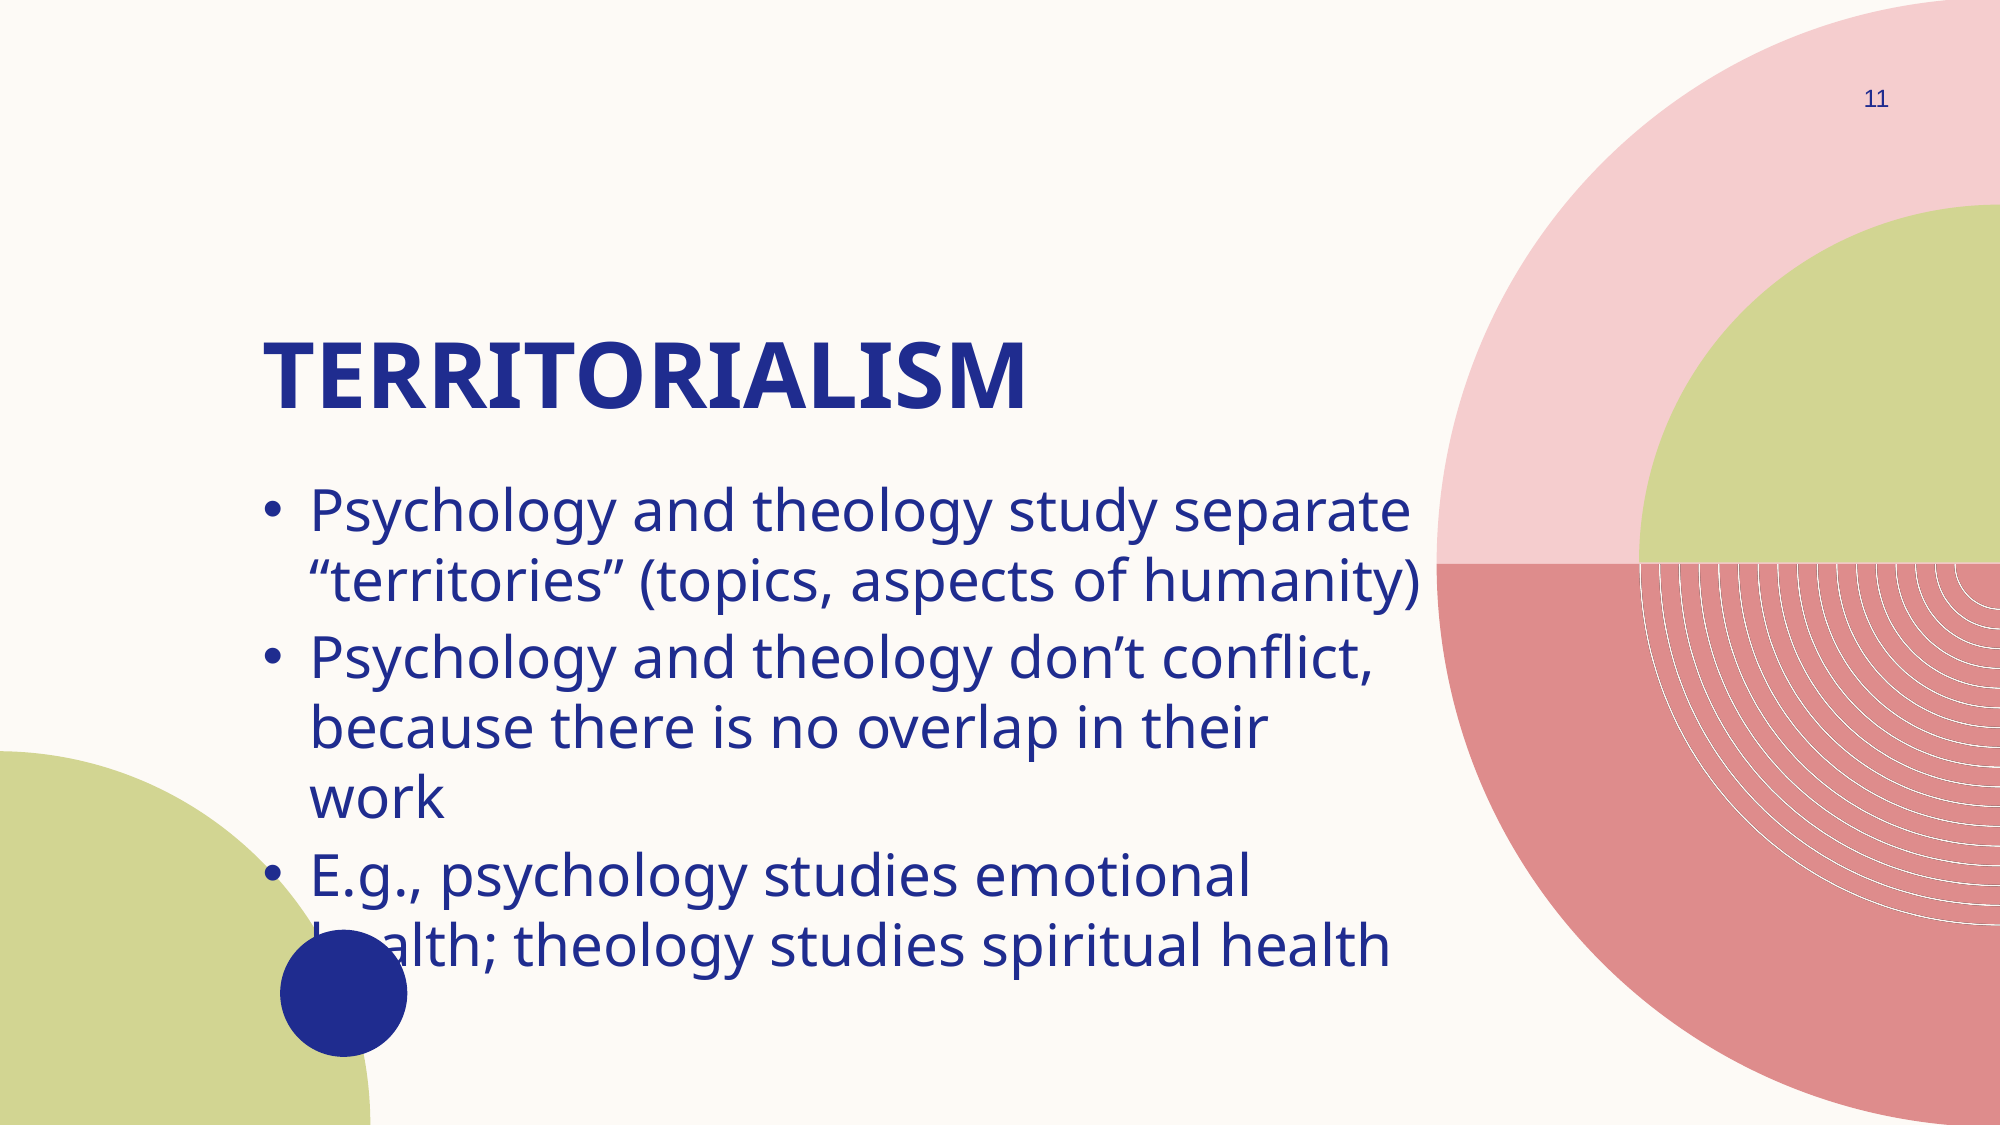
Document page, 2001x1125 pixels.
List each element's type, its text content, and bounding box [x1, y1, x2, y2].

title Territorialism [247, 308, 1358, 435]
list Psychology and theology study separate “territories” (topics, aspects of humanity) Psychology and theology don’t conflict, because there is no overlap in their work E.g., psychology studies emotional health; theology studies spiritual health [247, 465, 1437, 909]
picture [1639, 564, 2000, 926]
slide_number 11 [1795, 75, 1958, 120]
